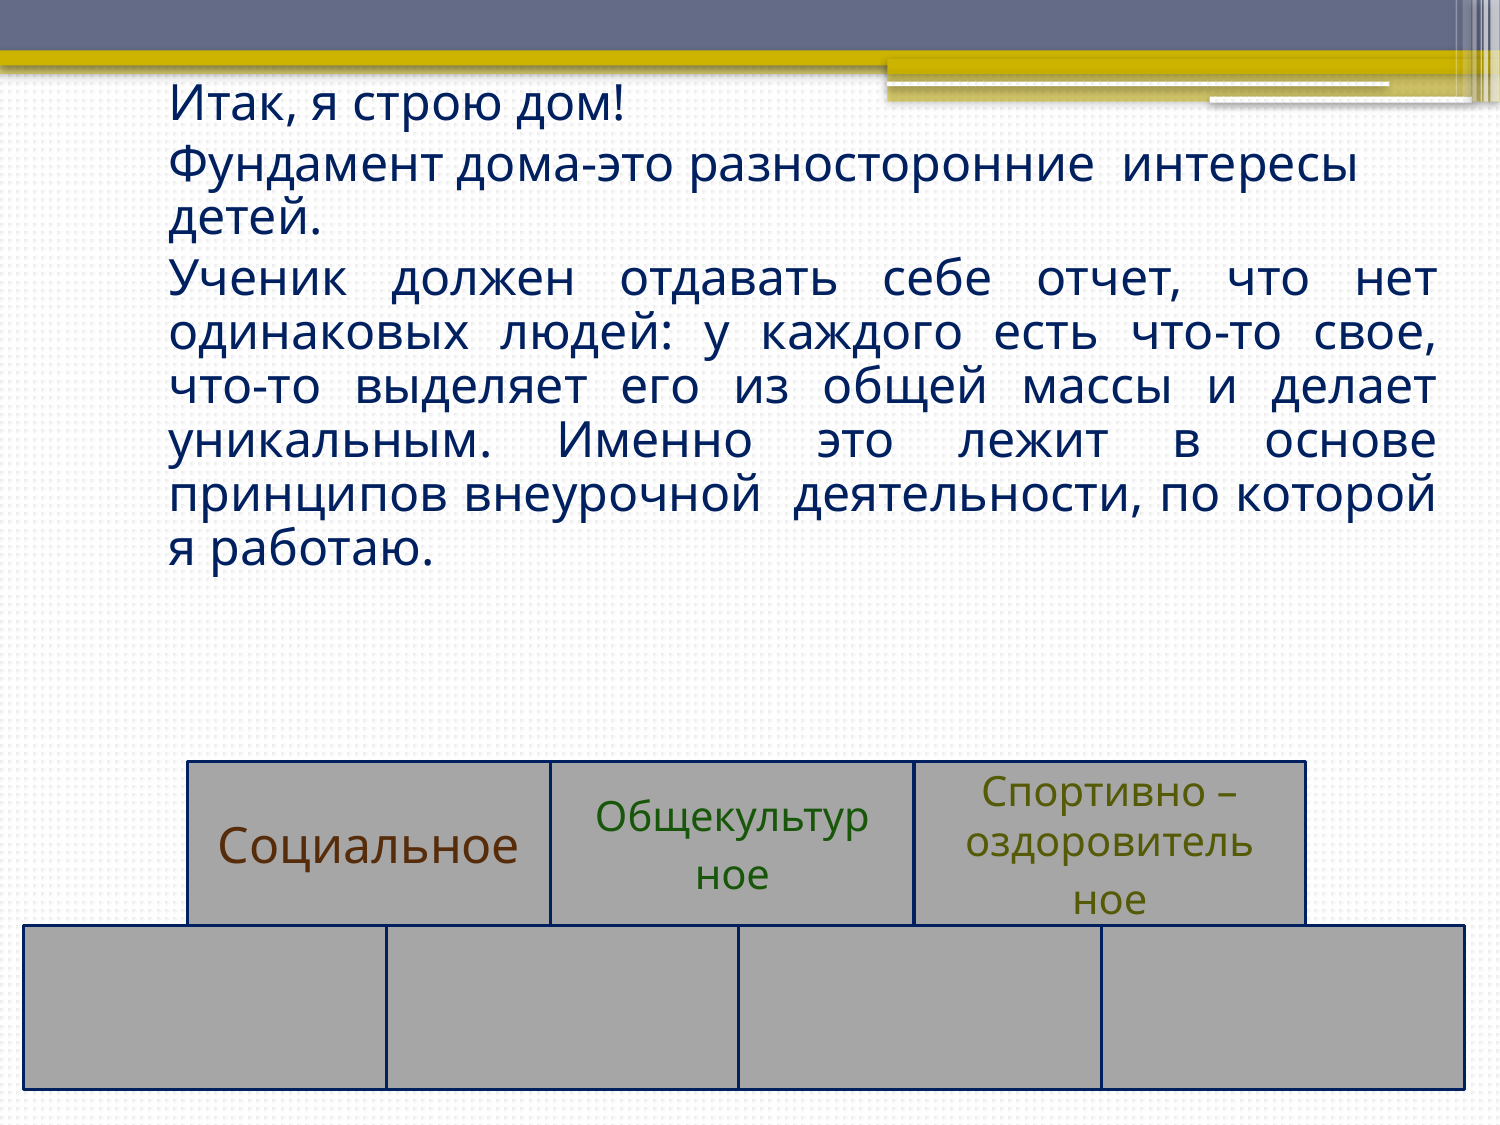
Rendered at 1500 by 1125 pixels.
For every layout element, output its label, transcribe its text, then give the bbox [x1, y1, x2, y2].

text_box [1100, 924, 1466, 1091]
text_box [22, 924, 385, 1091]
text_box Общекультур ное [549, 760, 912, 927]
text_box [385, 924, 737, 1091]
text_box Социальное [186, 760, 549, 927]
text_box Спортивно – оздоровитель ное [912, 760, 1307, 927]
text_box [737, 924, 1100, 1091]
list Итак, я строю дом! Фундамент дома-это разносторонние интересы детей. Ученик должен отдавать себе отчет, что нет одинаковых людей: у каждого есть что-то свое, что-то выделяет его из общей массы и делает уникальным. Именно это лежит в основе принципов внеурочной деятельности, по которой я работаю. [93, 70, 1454, 633]
